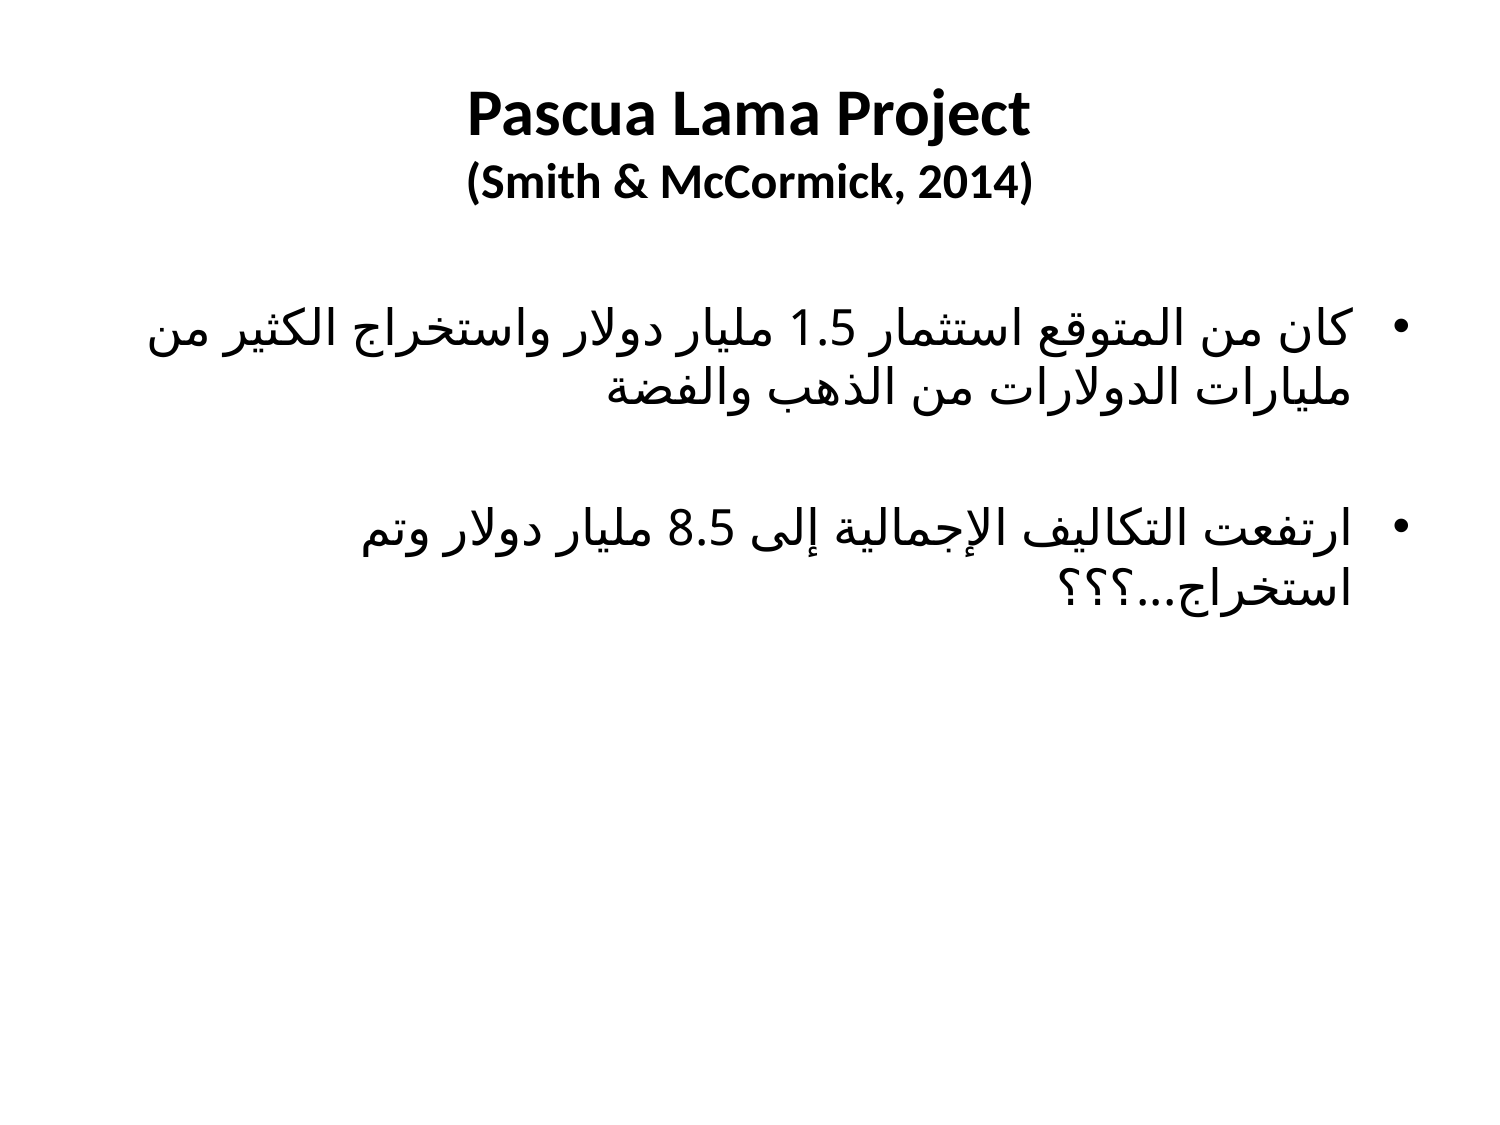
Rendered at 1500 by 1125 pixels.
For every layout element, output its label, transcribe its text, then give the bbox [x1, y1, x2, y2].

list كان من المتوقع استثمار 1.5 مليار دولار واستخراج الكثير من مليارات الدولارات من الذهب والفضة ارتفعت التكاليف الإجمالية إلى 8.5 مليار دولار وتم استخراج...؟؟؟0 أوقية من الذهب و0 أوقية من الفضة منذ عام 2016 انخفض سعر سهم الشركة بنسبة 50٪ من قيمته [75, 287, 1425, 1125]
title Pascua Lama Project (Smith & McCormick, 2014) [75, 45, 1425, 233]
